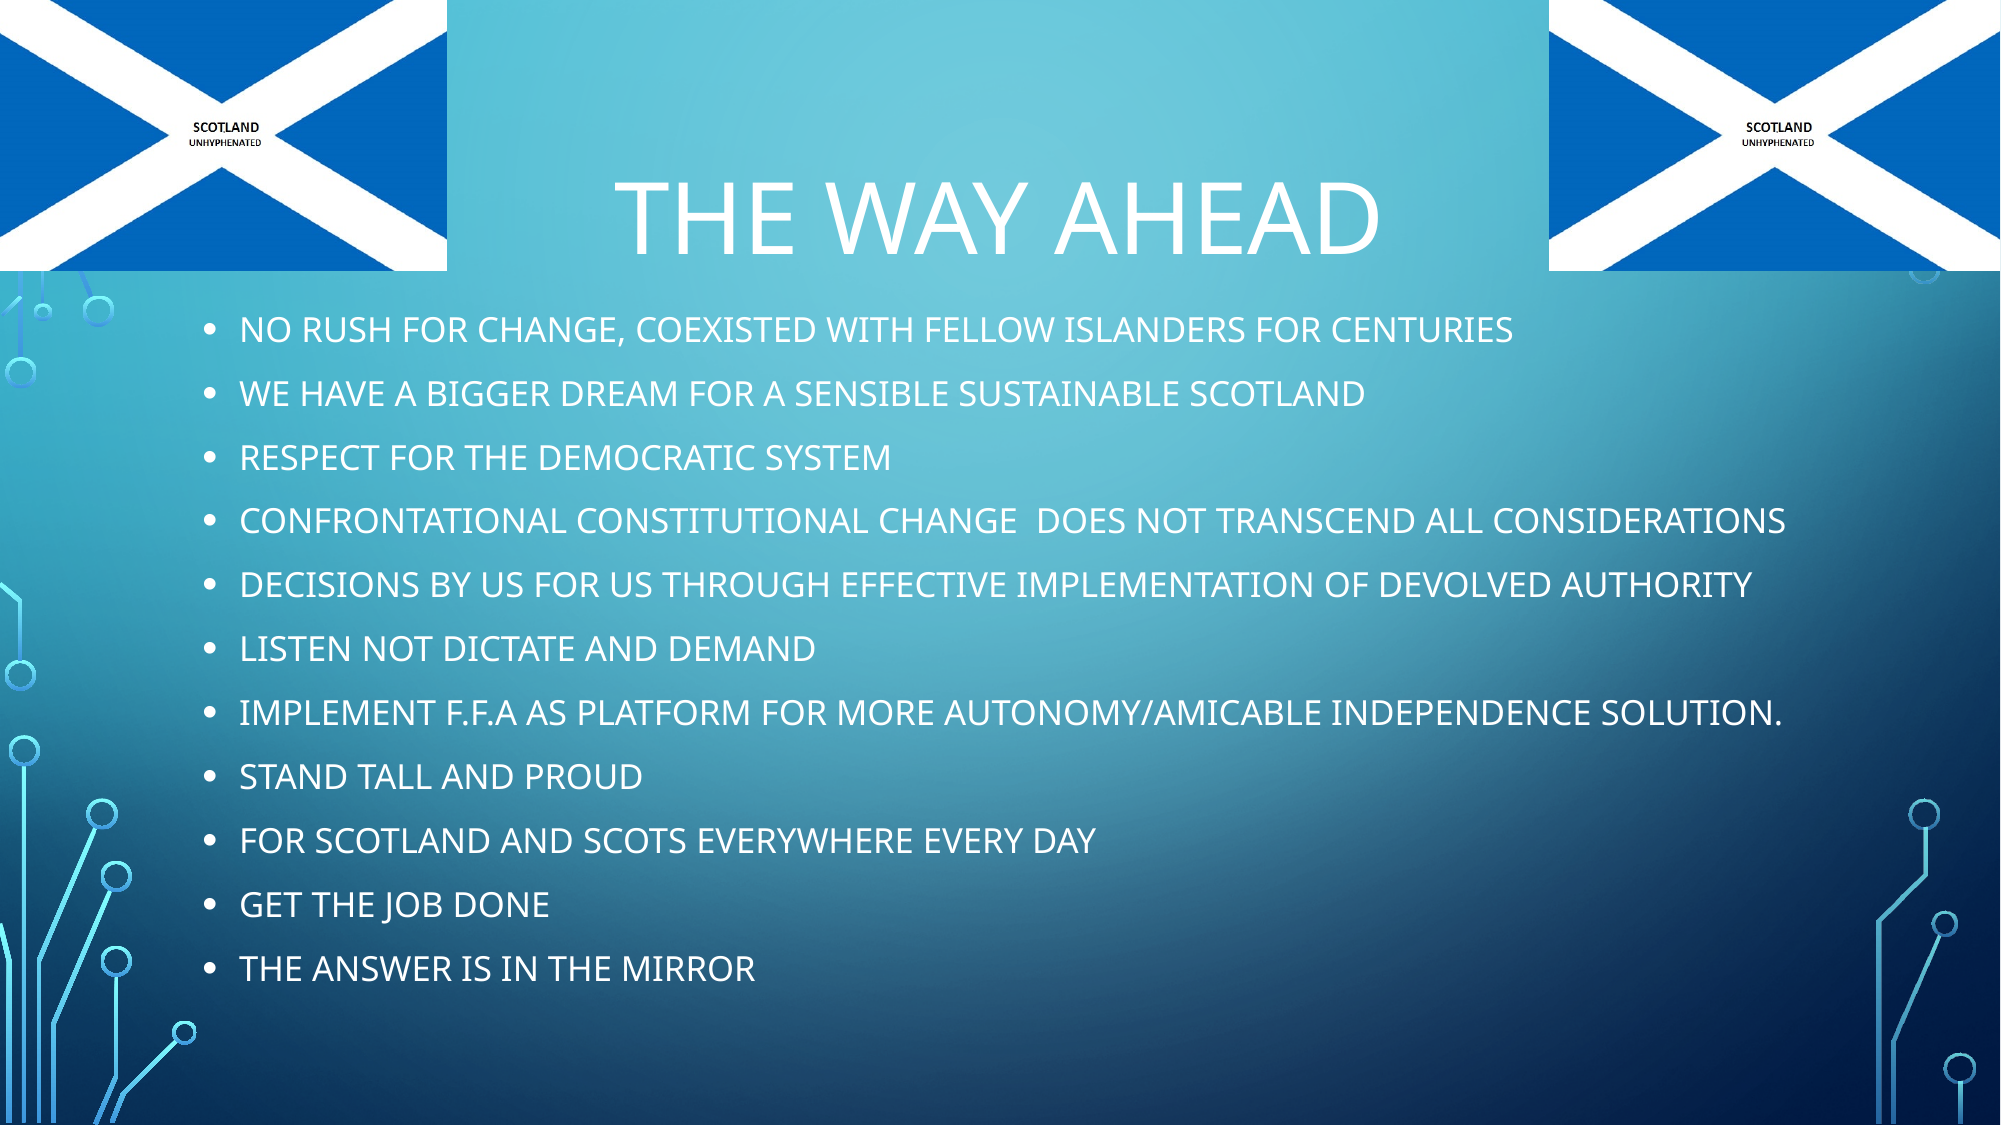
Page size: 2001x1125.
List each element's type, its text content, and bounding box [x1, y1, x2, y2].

title THE WAY AHEAD [187, 101, 1813, 291]
picture [0, 0, 448, 271]
list NO RUSH FOR CHANGE, COEXISTED WITH FELLOW ISLANDERS FOR CENTURIES WE HAVE A BIGGER DREAM FOR A SENSIBLE SUSTAINABLE SCOTLAND RESPECT FOR THE DEMOCRATIC SYSTEM CONFRONTATIONAL CONSTITUTIONAL CHANGE DOES NOT TRANSCEND ALL CONSIDERATIONS DECISIONS BY US FOR US THROUGH EFFECTIVE IMPLEMENTATION OF DEVOLVED AUTHORITY LISTEN NOT DICTATE AND DEMAND IMPLEMENT F.F.A AS PLATFORM FOR MORE AUTONOMY/AMICABLE INDEPENDENCE SOLUTION. STAND TALL AND PROUD FOR SCOTLAND AND SCOTS EVERYWHERE EVERY DAY GET THE JOB DONE THE ANSWER IS IN THE MIRROR [187, 291, 1813, 1013]
picture [1549, 0, 2000, 271]
